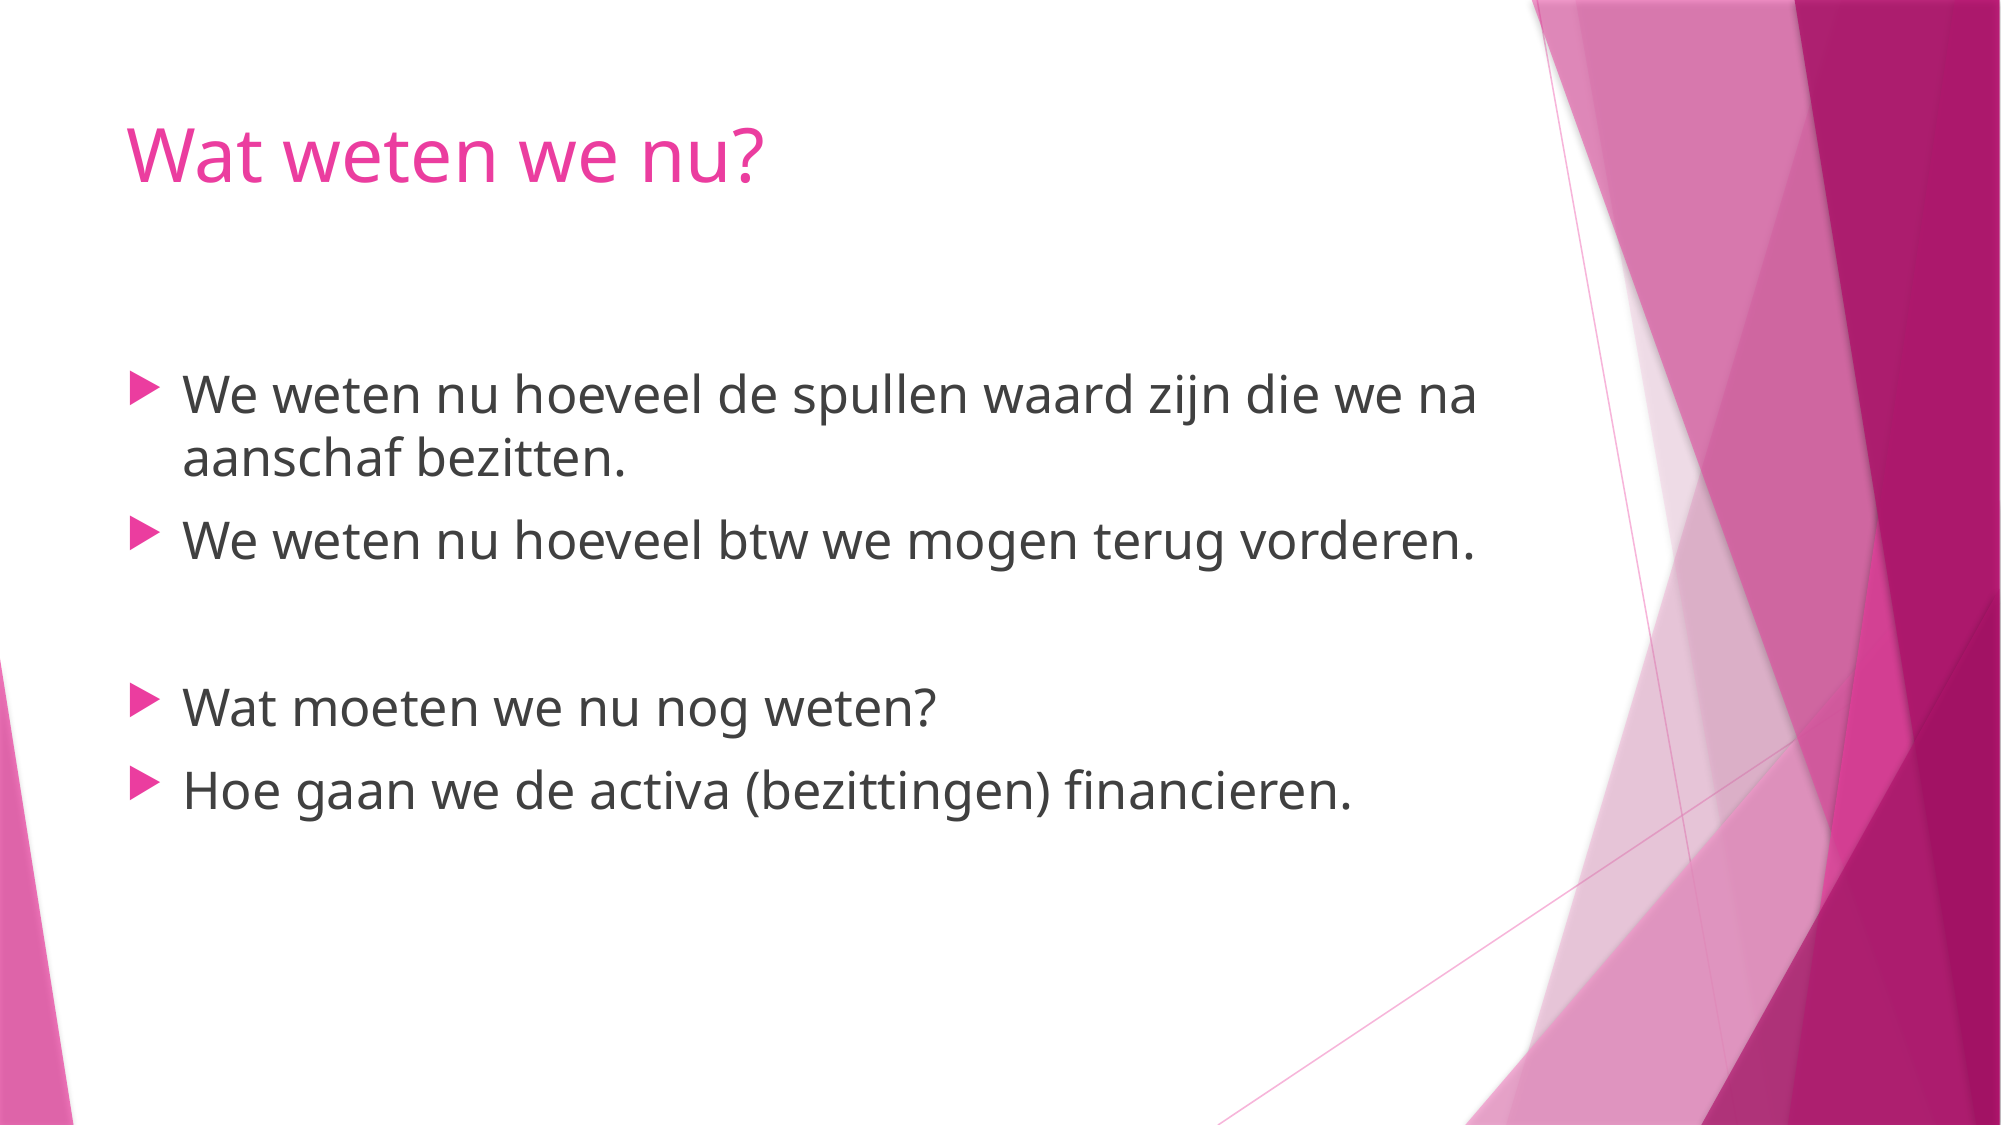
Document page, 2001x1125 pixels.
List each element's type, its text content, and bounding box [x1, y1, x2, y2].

list We weten nu hoeveel de spullen waard zijn die we na aanschaf bezitten. We weten nu hoeveel btw we mogen terug vorderen. Wat moeten we nu nog weten? Hoe gaan we de activa (bezittingen) financieren. [111, 354, 1522, 992]
title Wat weten we nu? [111, 99, 1522, 317]
